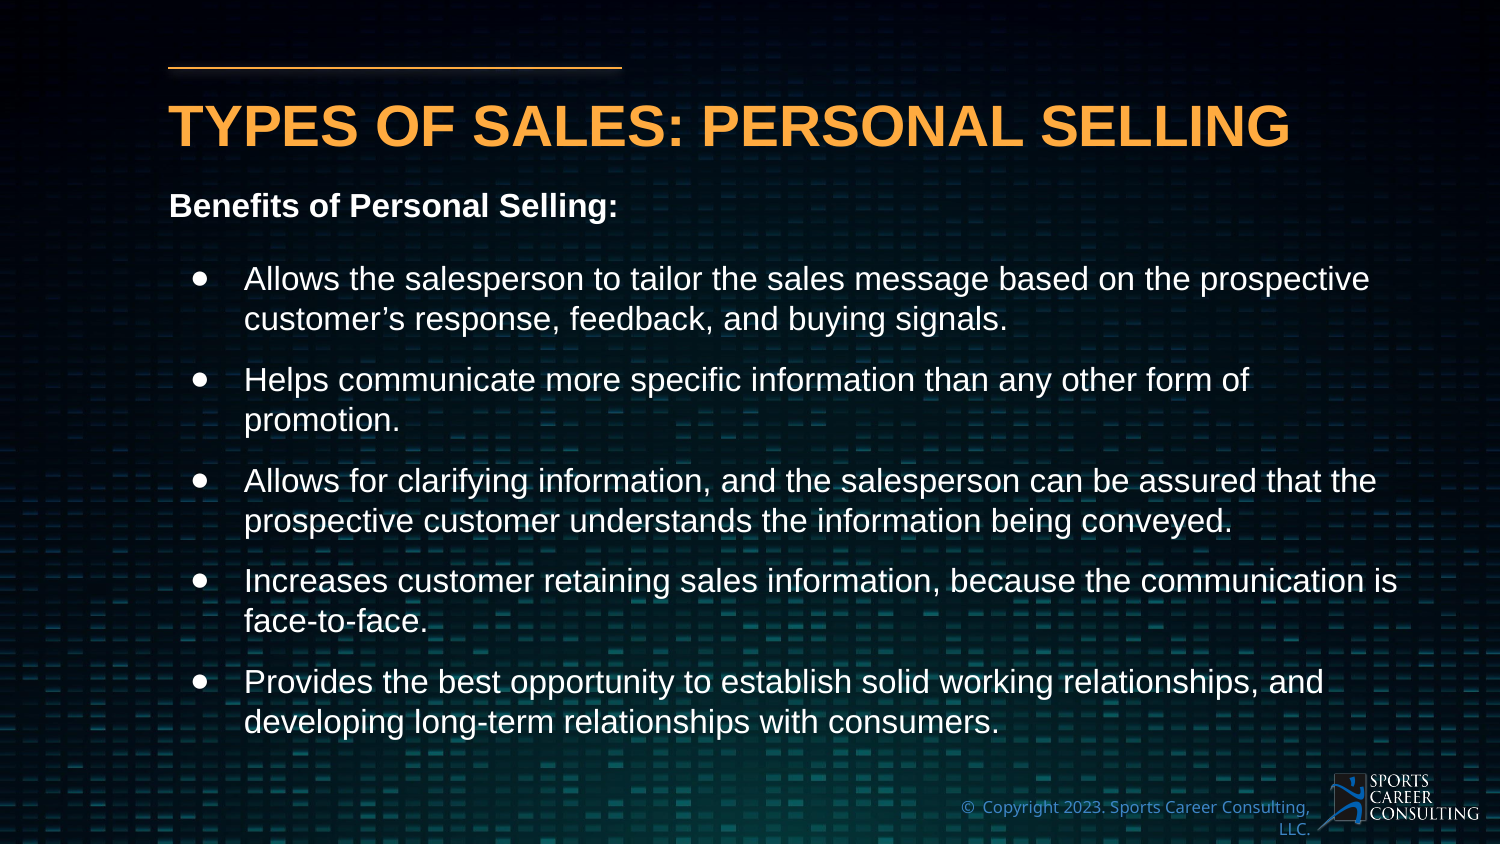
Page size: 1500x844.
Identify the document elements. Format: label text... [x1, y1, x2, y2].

text_box © Copyright 2023. Sports Career Consulting, LLC. [914, 769, 1326, 844]
picture [0, 0, 1500, 844]
title TYPES OF SALES: PERSONAL SELLING [153, 72, 1328, 169]
list Benefits of Personal Selling: Allows the salesperson to tailor the sales message based on the prospective customer’s response, feedback, and buying signals. Helps communicate more specific information than any other form of promotion. Allows for clarifying information, and the salesperson can be assured that the prospective customer understands the information being conveyed. Increases customer retaining sales information, because the communication is face-to-face. Provides the best opportunity to establish solid working relationships, and developing long-term relationships with consumers. [153, 169, 1423, 675]
